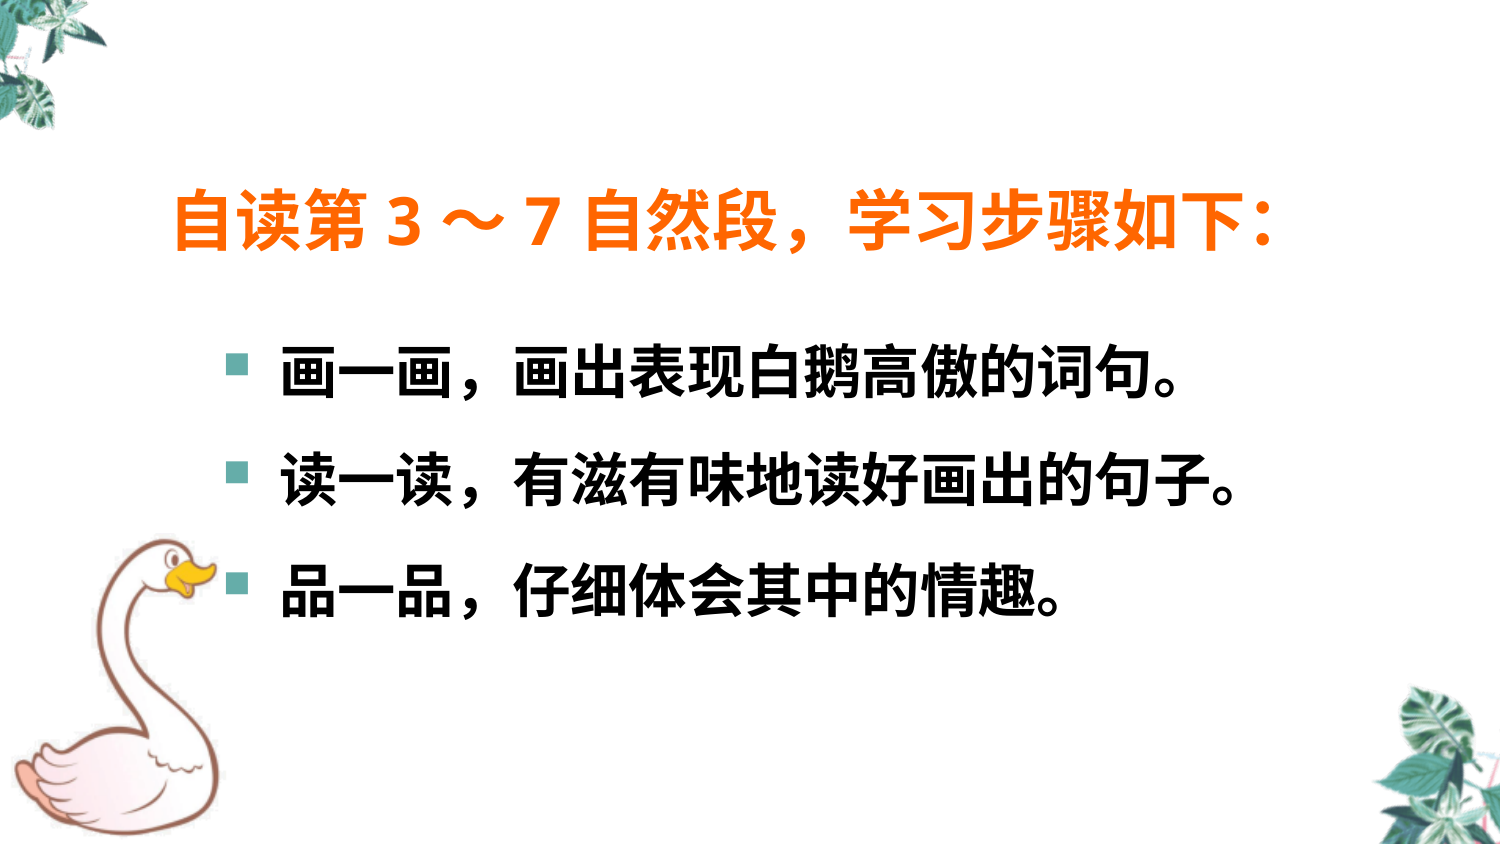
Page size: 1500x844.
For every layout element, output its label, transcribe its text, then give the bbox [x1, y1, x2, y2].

text_box 自读第3～7自然段，学习步骤如下： [153, 170, 1347, 259]
text_box 画一画，画出表现白鹅高傲的词句。 读一读，有滋有味地读好画出的句子。 品一品，仔细体会其中的情趣。 [207, 327, 1292, 633]
picture [1294, 595, 1500, 844]
picture [0, 533, 311, 844]
picture [0, 0, 148, 167]
